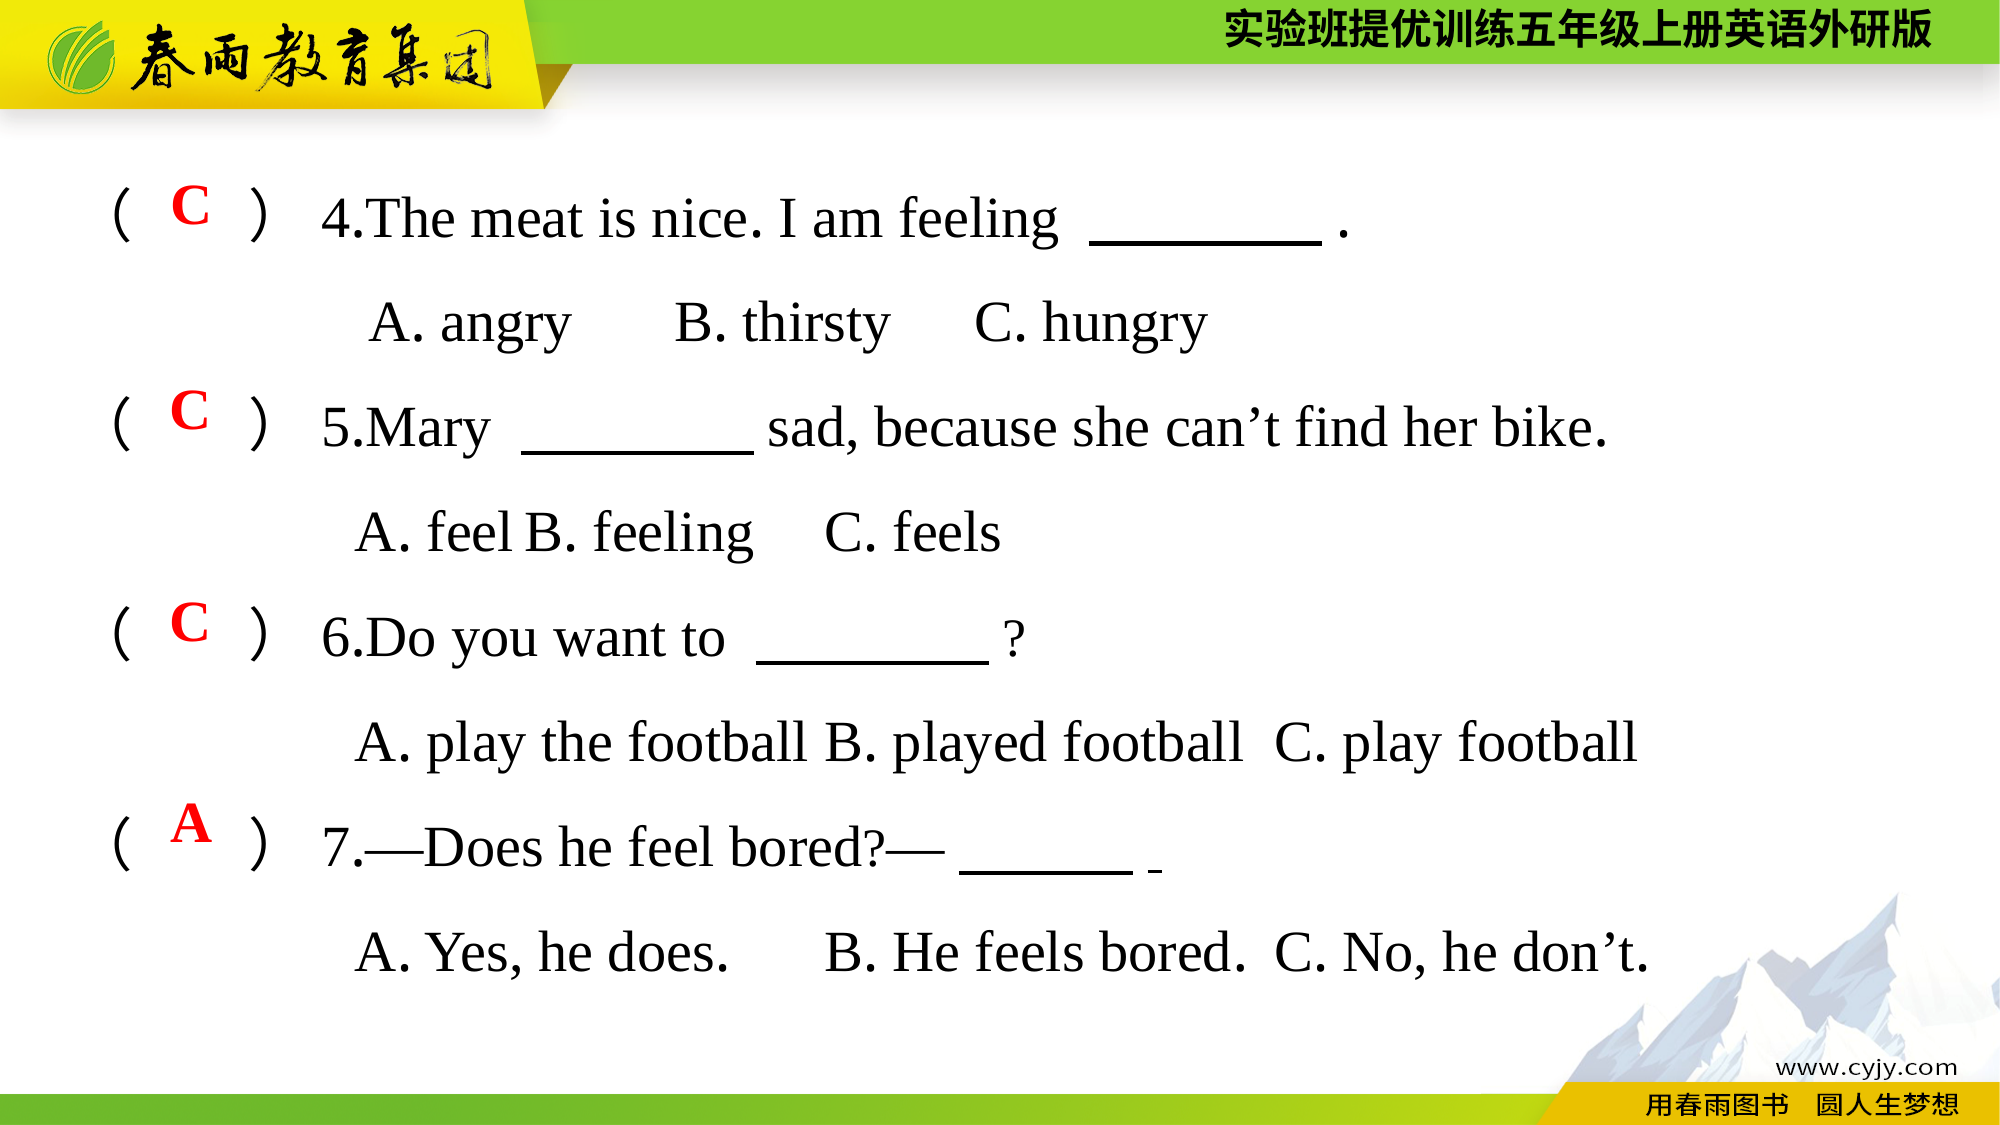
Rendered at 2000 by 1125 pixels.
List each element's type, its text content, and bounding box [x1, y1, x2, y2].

text_box C [154, 363, 227, 449]
picture [0, 0, 2000, 1125]
text_box C [155, 158, 228, 244]
list （ ）4.The meat is nice. I am feeling . A. angry B. thirsty C. hungry （ ）5.Mary sad, because she can’t find her bike. A. feel B. feeling C. feels （ ）6.Do you want to ? A. play the football B. played football C. play football （ ）7.—Does he feel bored?— . A. Yes, he does. B. He feels bored. C. No, he don’t. [59, 136, 1944, 1000]
text_box C [154, 575, 227, 661]
text_box A [155, 777, 228, 862]
